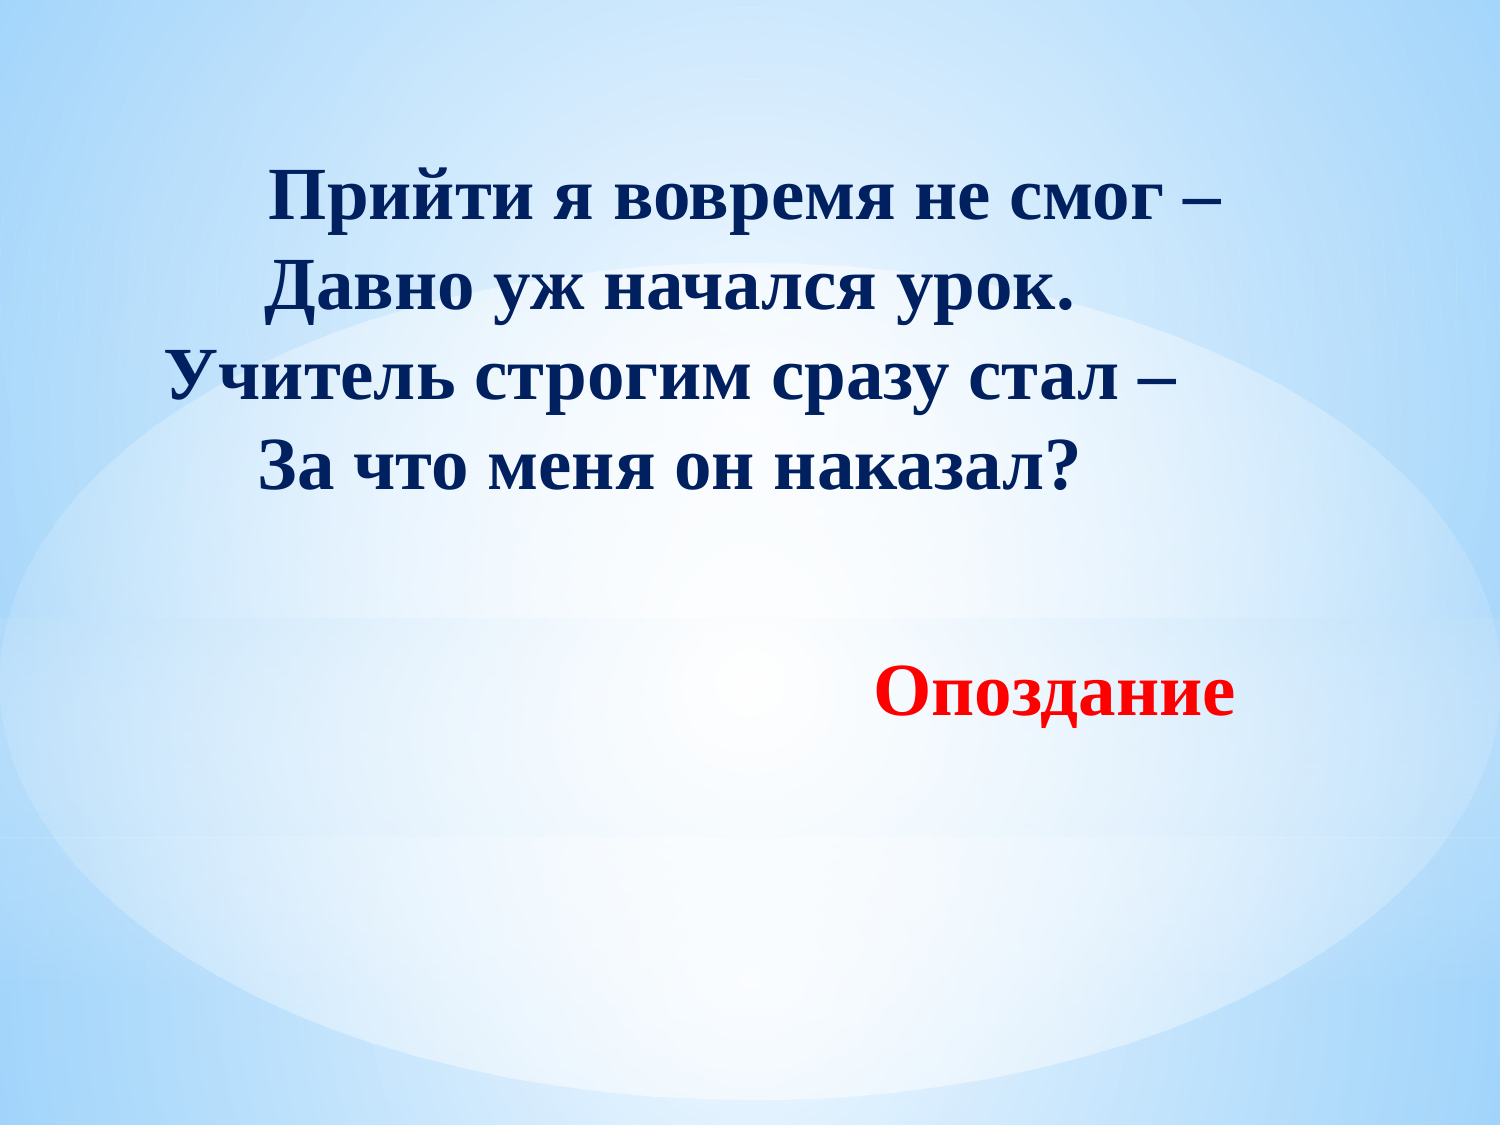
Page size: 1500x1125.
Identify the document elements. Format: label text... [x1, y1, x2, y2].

text_box Опоздание [858, 633, 1252, 739]
text_box Прийти я вовремя не смог – Давно уж начался урок. Учитель строгим сразу стал – За что меня он наказал? [0, 137, 1441, 512]
